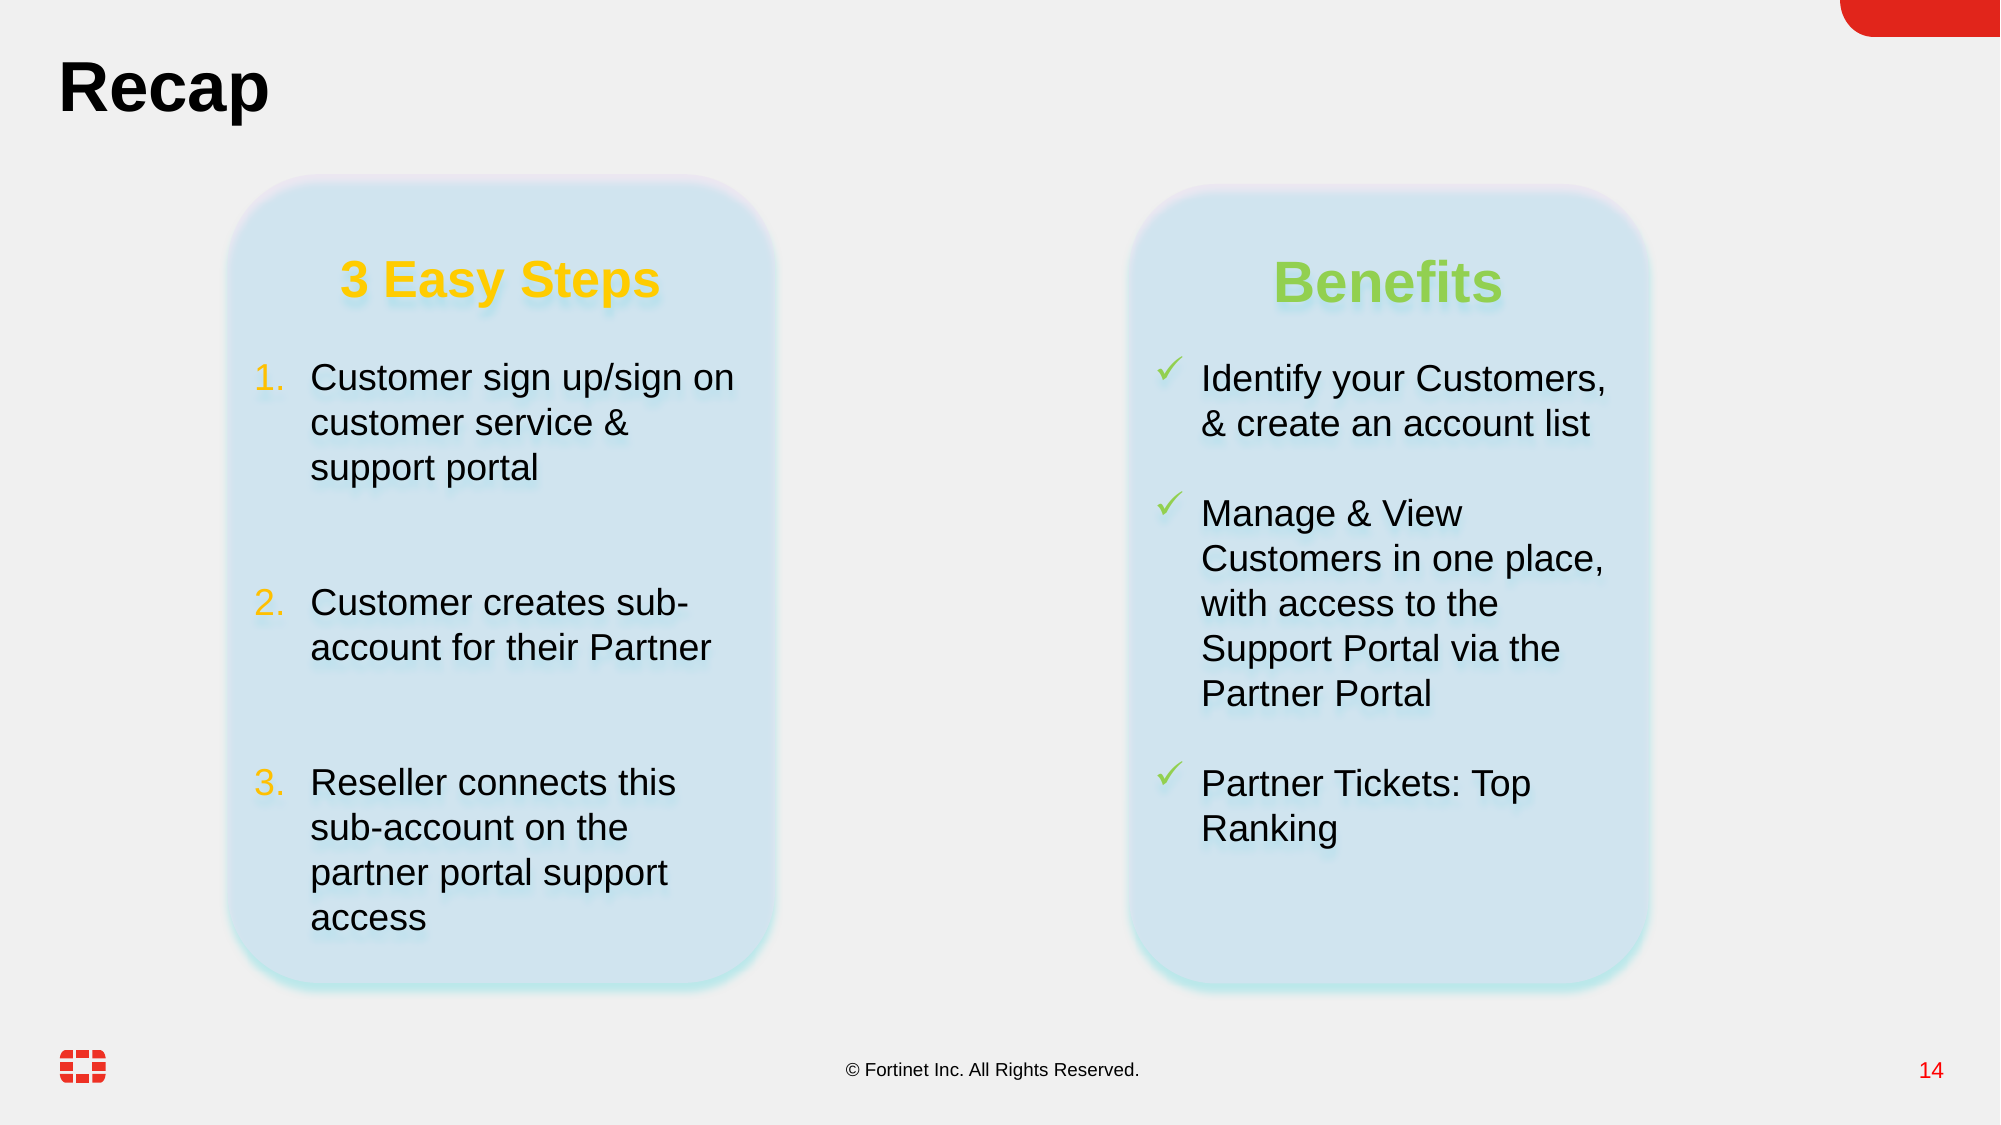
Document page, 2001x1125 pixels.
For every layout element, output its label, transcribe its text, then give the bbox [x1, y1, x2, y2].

text_box Benefits Identify your Customers, & create an account list Manage & View Customers in one place, with access to the Support Portal via the Partner Portal Partner Tickets: Top Ranking [1129, 183, 1649, 984]
text_box 3 Easy Steps Customer sign up/sign on customer service & support portal Customer creates sub-account for their Partner Reseller connects this sub-account on the partner portal support access [227, 174, 775, 983]
title Recap [43, 28, 1822, 148]
